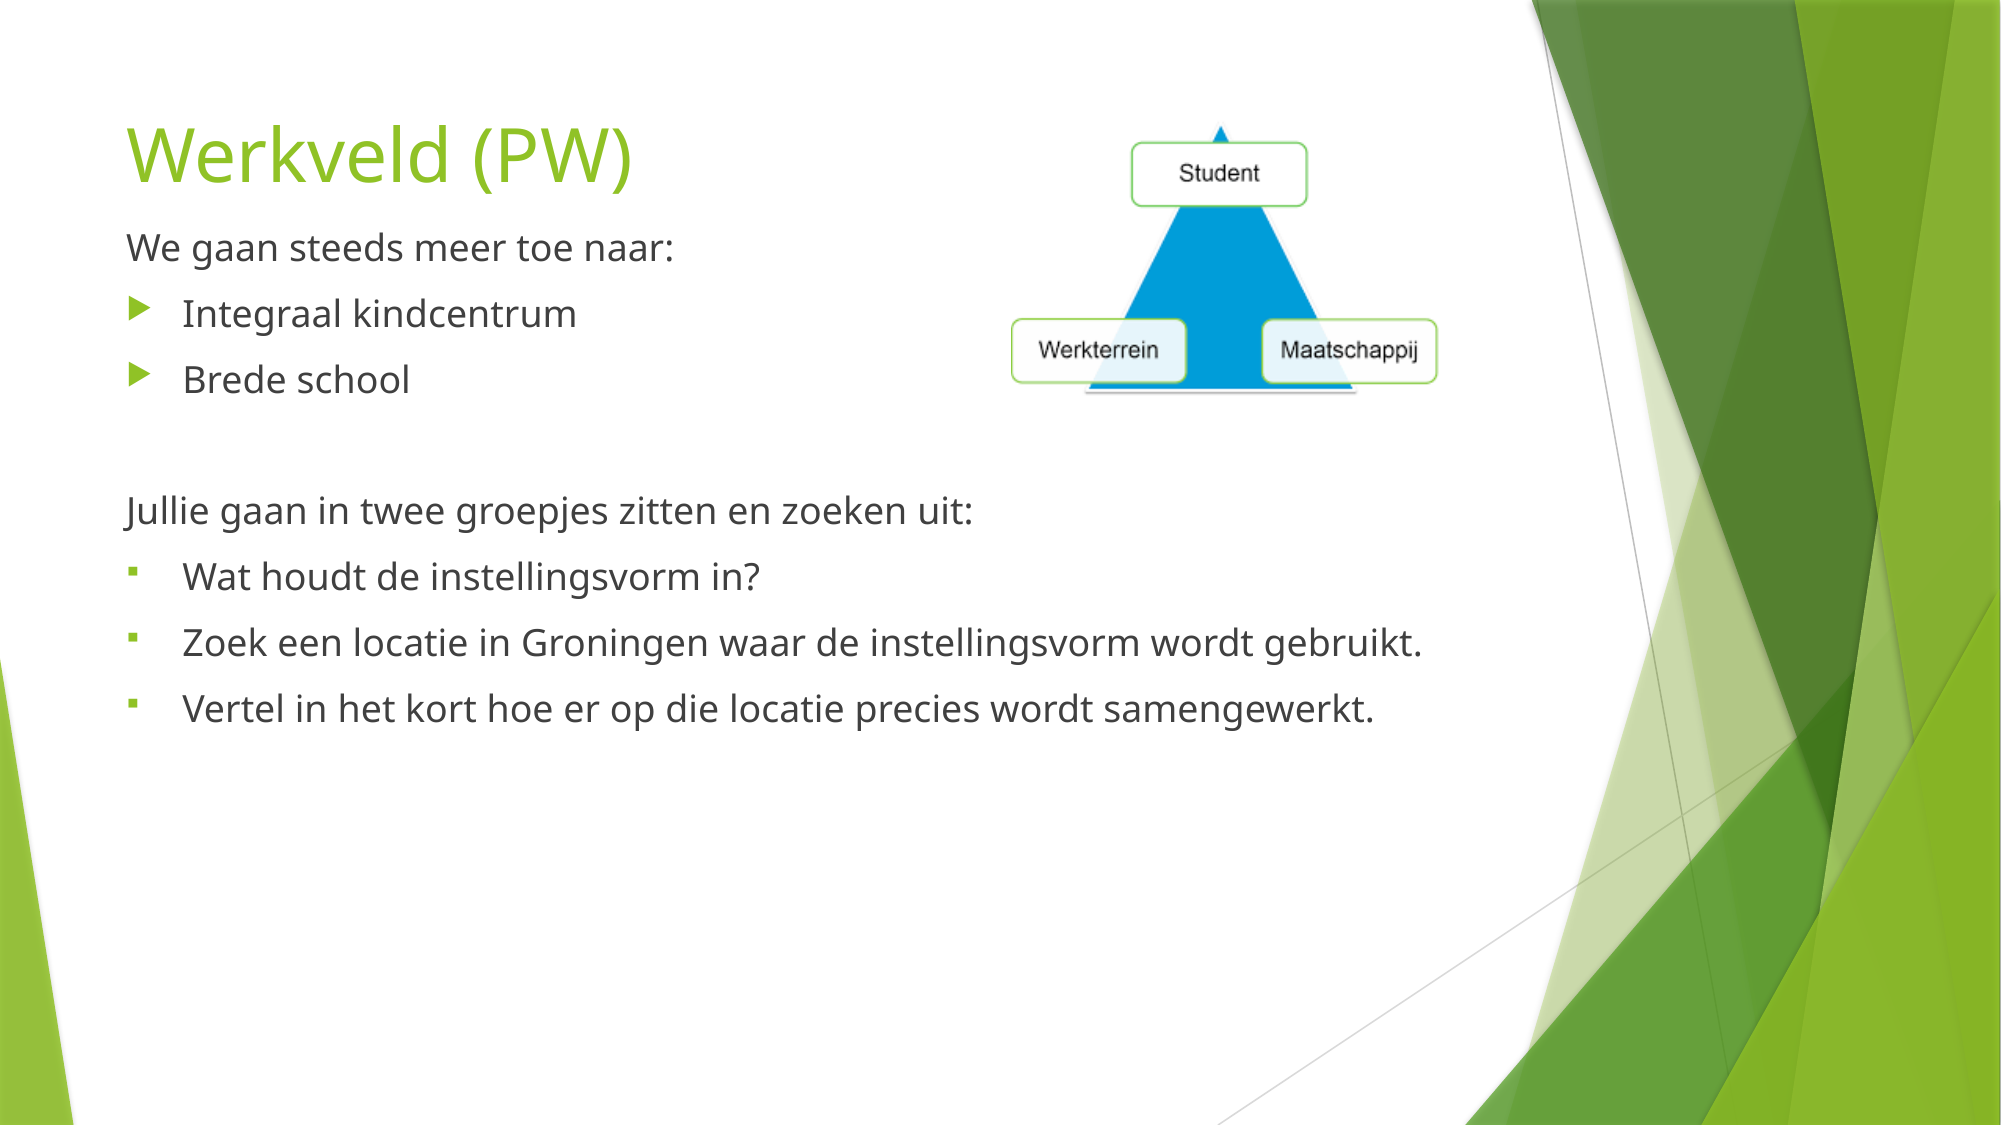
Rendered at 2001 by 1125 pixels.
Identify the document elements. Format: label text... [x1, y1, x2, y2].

picture [1011, 119, 1456, 397]
title Werkveld (PW) [111, 99, 1522, 216]
list We gaan steeds meer toe naar: Integraal kindcentrum Brede school Jullie gaan in twee groepjes zitten en zoeken uit: Wat houdt de instellingsvorm in? Zoek een locatie in Groningen waar de instellingsvorm wordt gebruikt. Vertel in het kort hoe er op die locatie precies wordt samengewerkt. [111, 216, 1522, 853]
